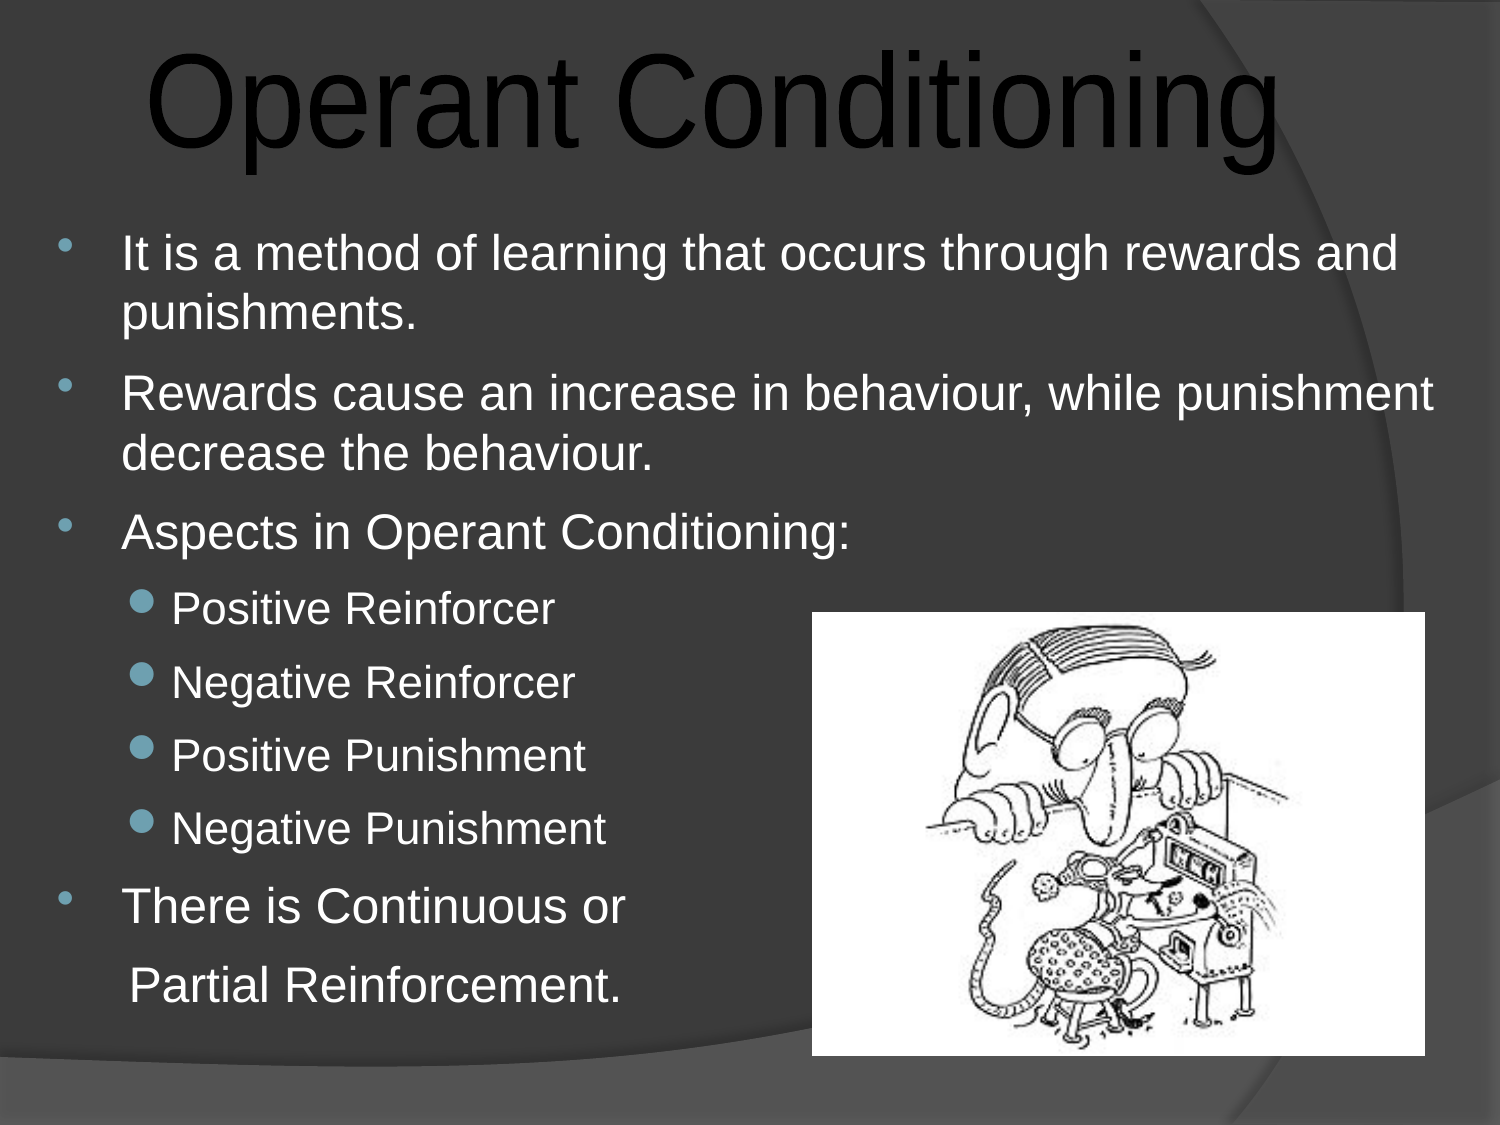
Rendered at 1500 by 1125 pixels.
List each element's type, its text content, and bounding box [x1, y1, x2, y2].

picture [812, 612, 1426, 1056]
list It is a method of learning that occurs through rewards and punishments. Rewards cause an increase in behaviour, while punishment decrease the behaviour. Aspects in Operant Conditioning: Positive Reinforcer Negative Reinforcer Positive Punishment Negative Punishment There is Continuous or Partial Reinforcement. [37, 212, 1463, 1076]
